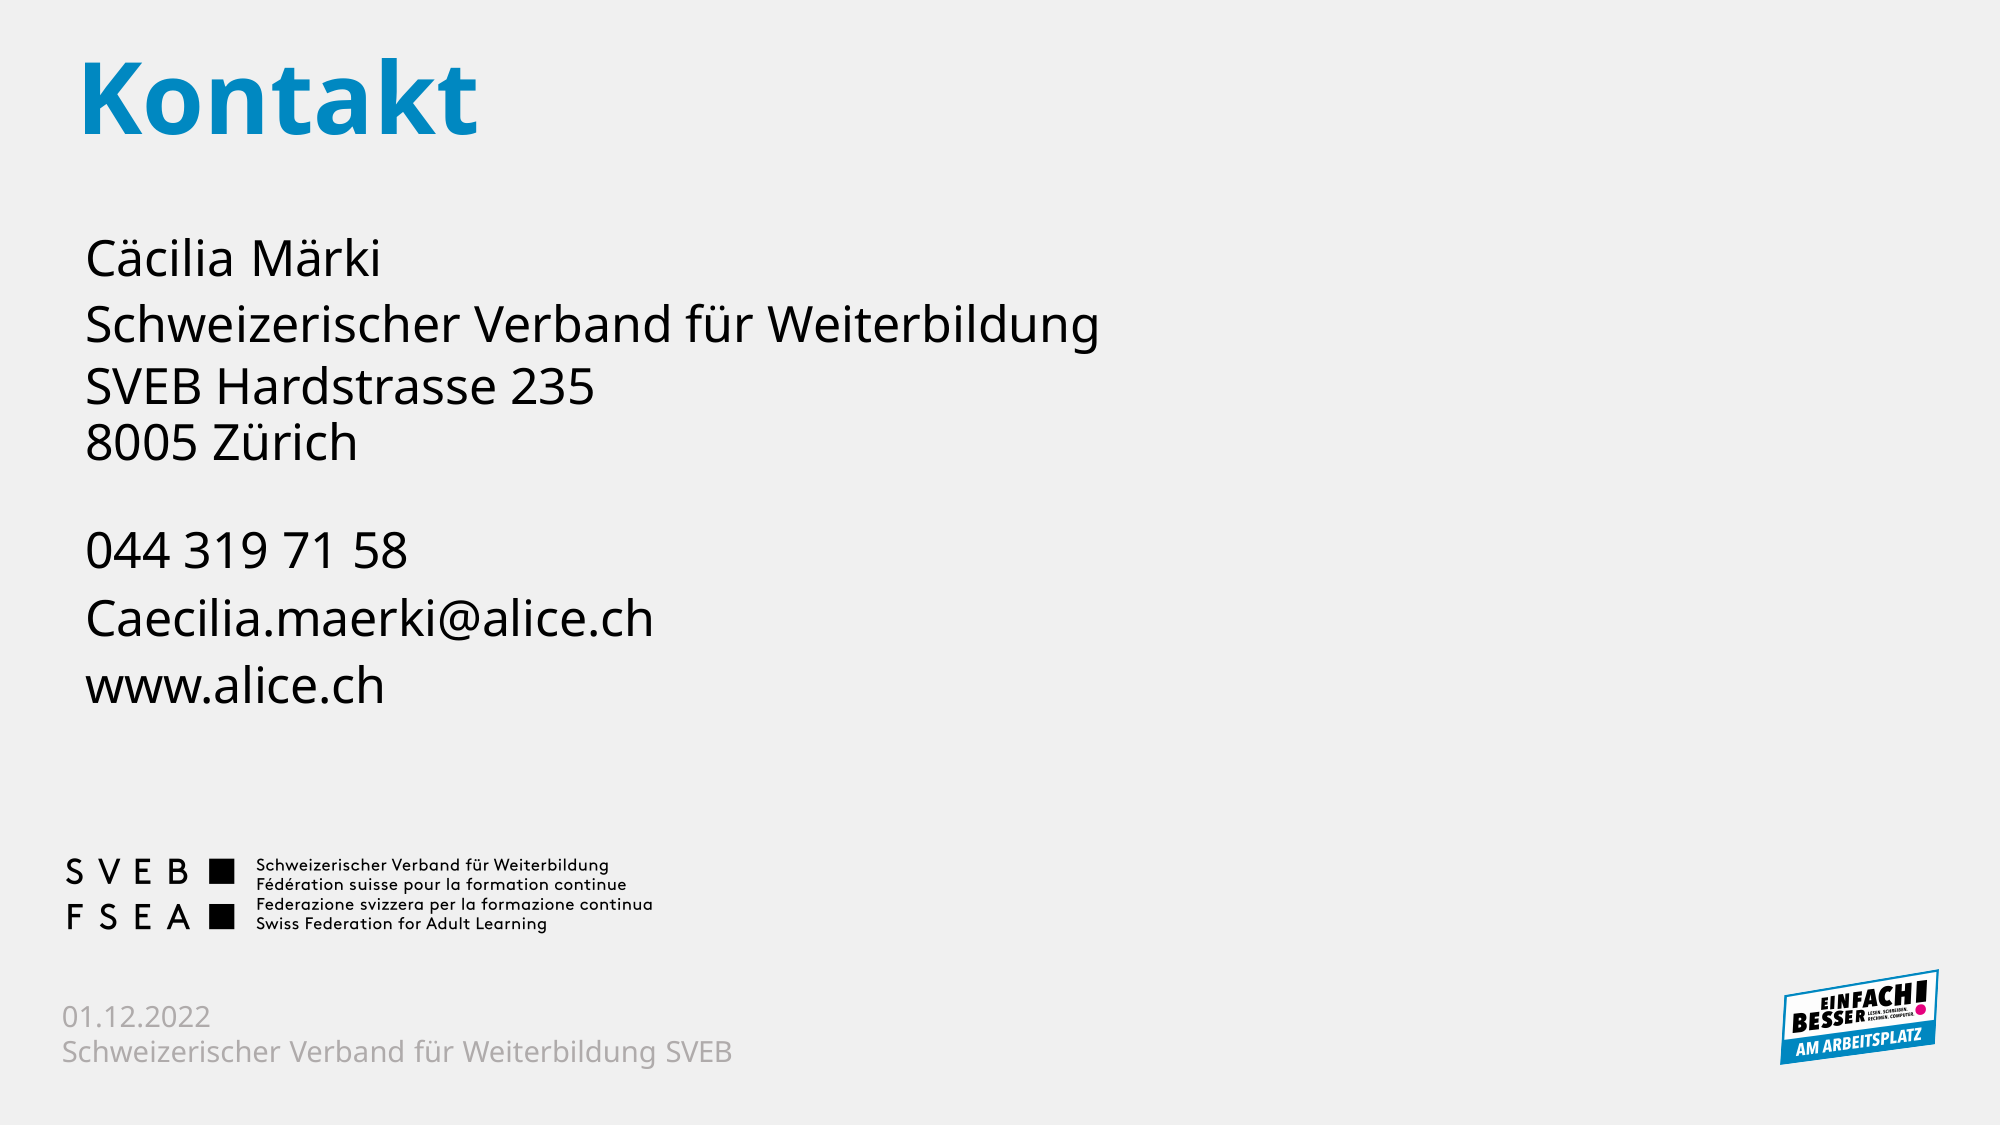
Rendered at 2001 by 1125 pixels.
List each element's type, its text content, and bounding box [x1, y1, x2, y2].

picture [1853, 1036, 1858, 1048]
picture [43, 831, 674, 958]
picture [1789, 990, 1939, 1065]
text_box Cäcilia Märki Schweizerischer Verband für Weiterbildung SVEB Hardstrasse 235 8005 Zürich 044 319 71 58 Caecilia.maerki@alice.ch www.alice.ch [44, 225, 1940, 958]
picture [1824, 1040, 1831, 1052]
picture [1866, 1033, 1879, 1046]
picture [1807, 1042, 1818, 1054]
picture [1785, 973, 1936, 1039]
picture [1891, 1032, 1896, 1043]
text_box Kontakt [44, 25, 1923, 179]
picture [1797, 1044, 1804, 1055]
picture [1899, 1030, 1906, 1042]
picture [1780, 969, 1932, 1048]
picture [1882, 1033, 1888, 1044]
picture [1843, 1038, 1850, 1049]
picture [1907, 1028, 1921, 1041]
picture [1834, 1039, 1841, 1050]
